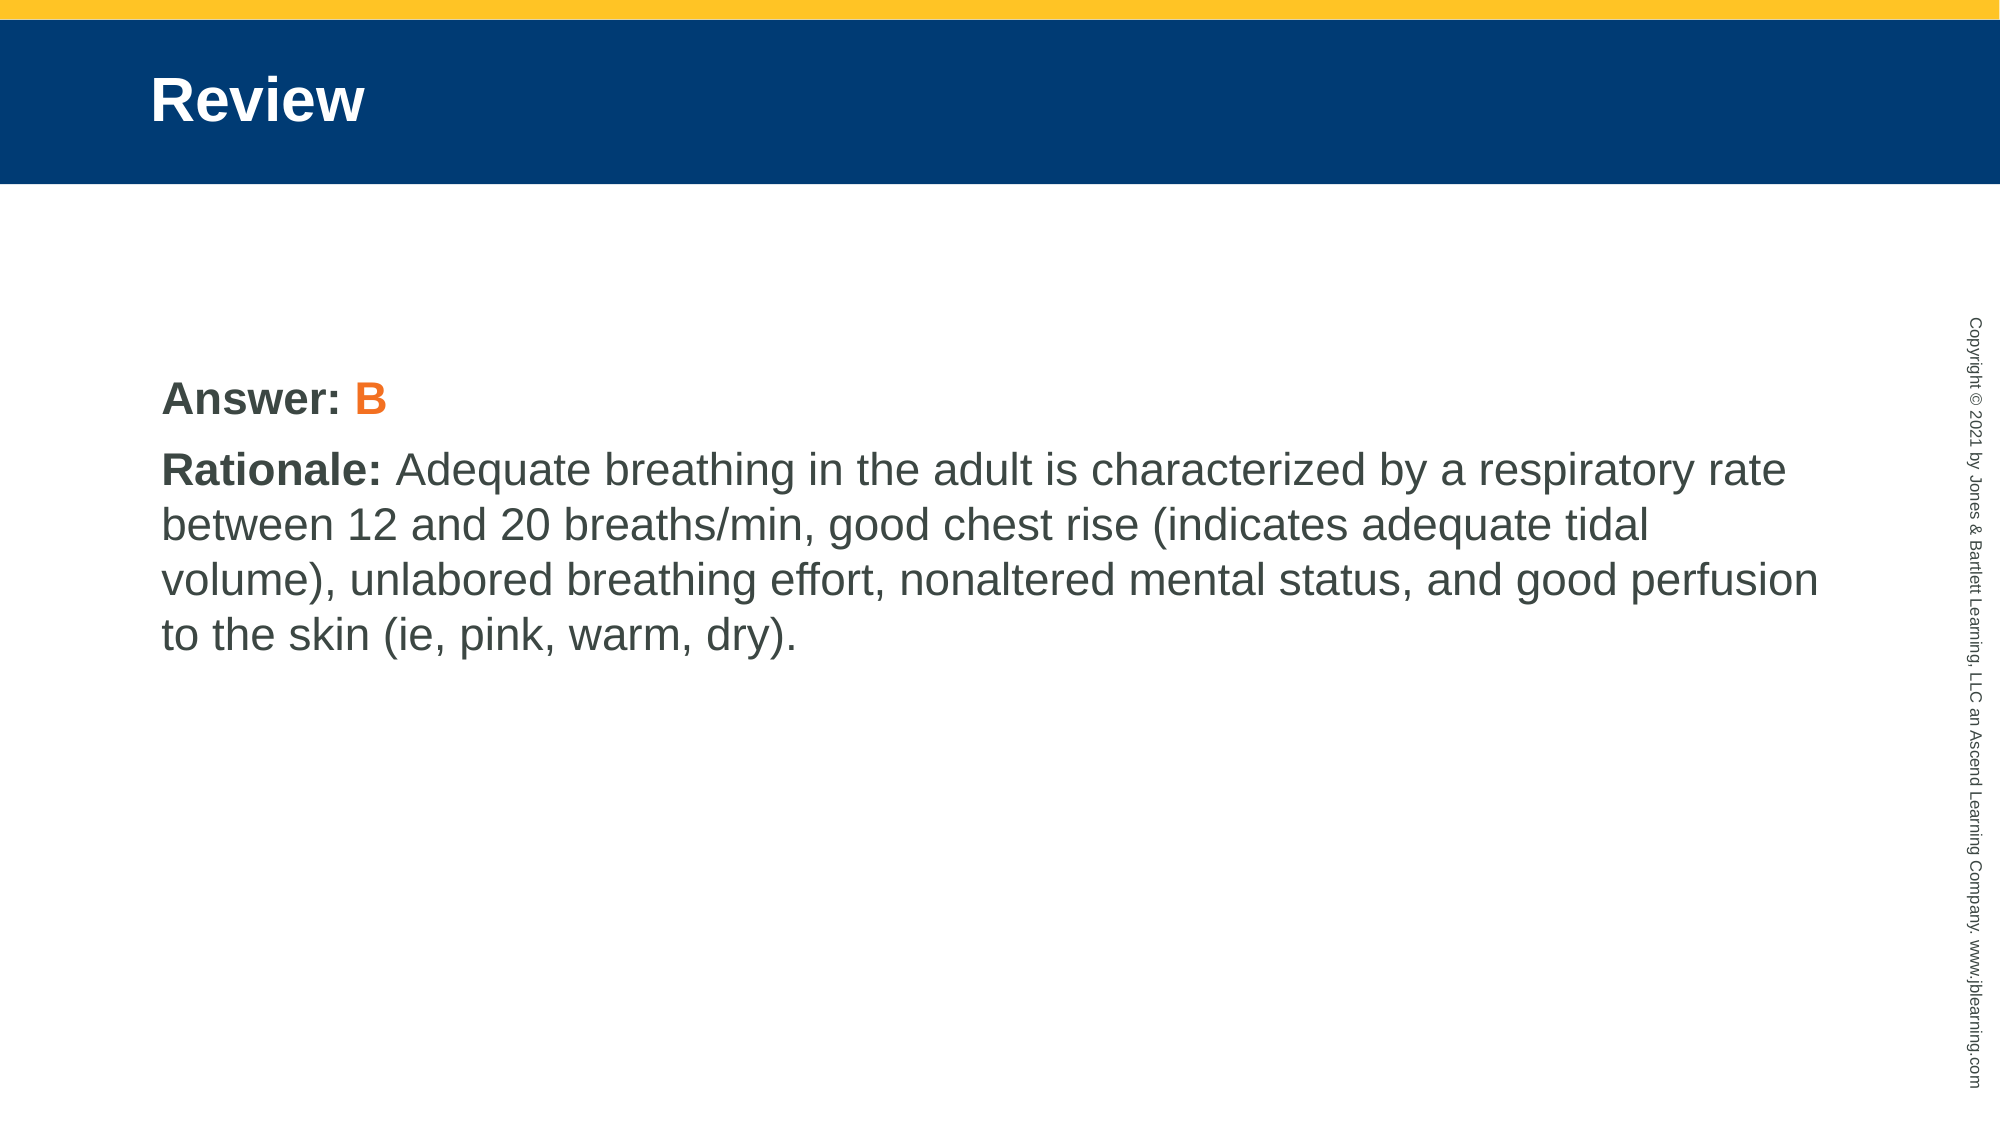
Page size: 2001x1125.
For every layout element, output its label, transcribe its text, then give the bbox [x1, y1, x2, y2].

list Answer: B Rationale: Adequate breathing in the adult is characterized by a respiratory rate between 12 and 20 breaths/min, good chest rise (indicates adequate tidal volume), unlabored breathing effort, nonaltered mental status, and good perfusion to the skin (ie, pink, warm, dry). [146, 361, 1859, 1016]
title Review [0, 19, 2000, 185]
